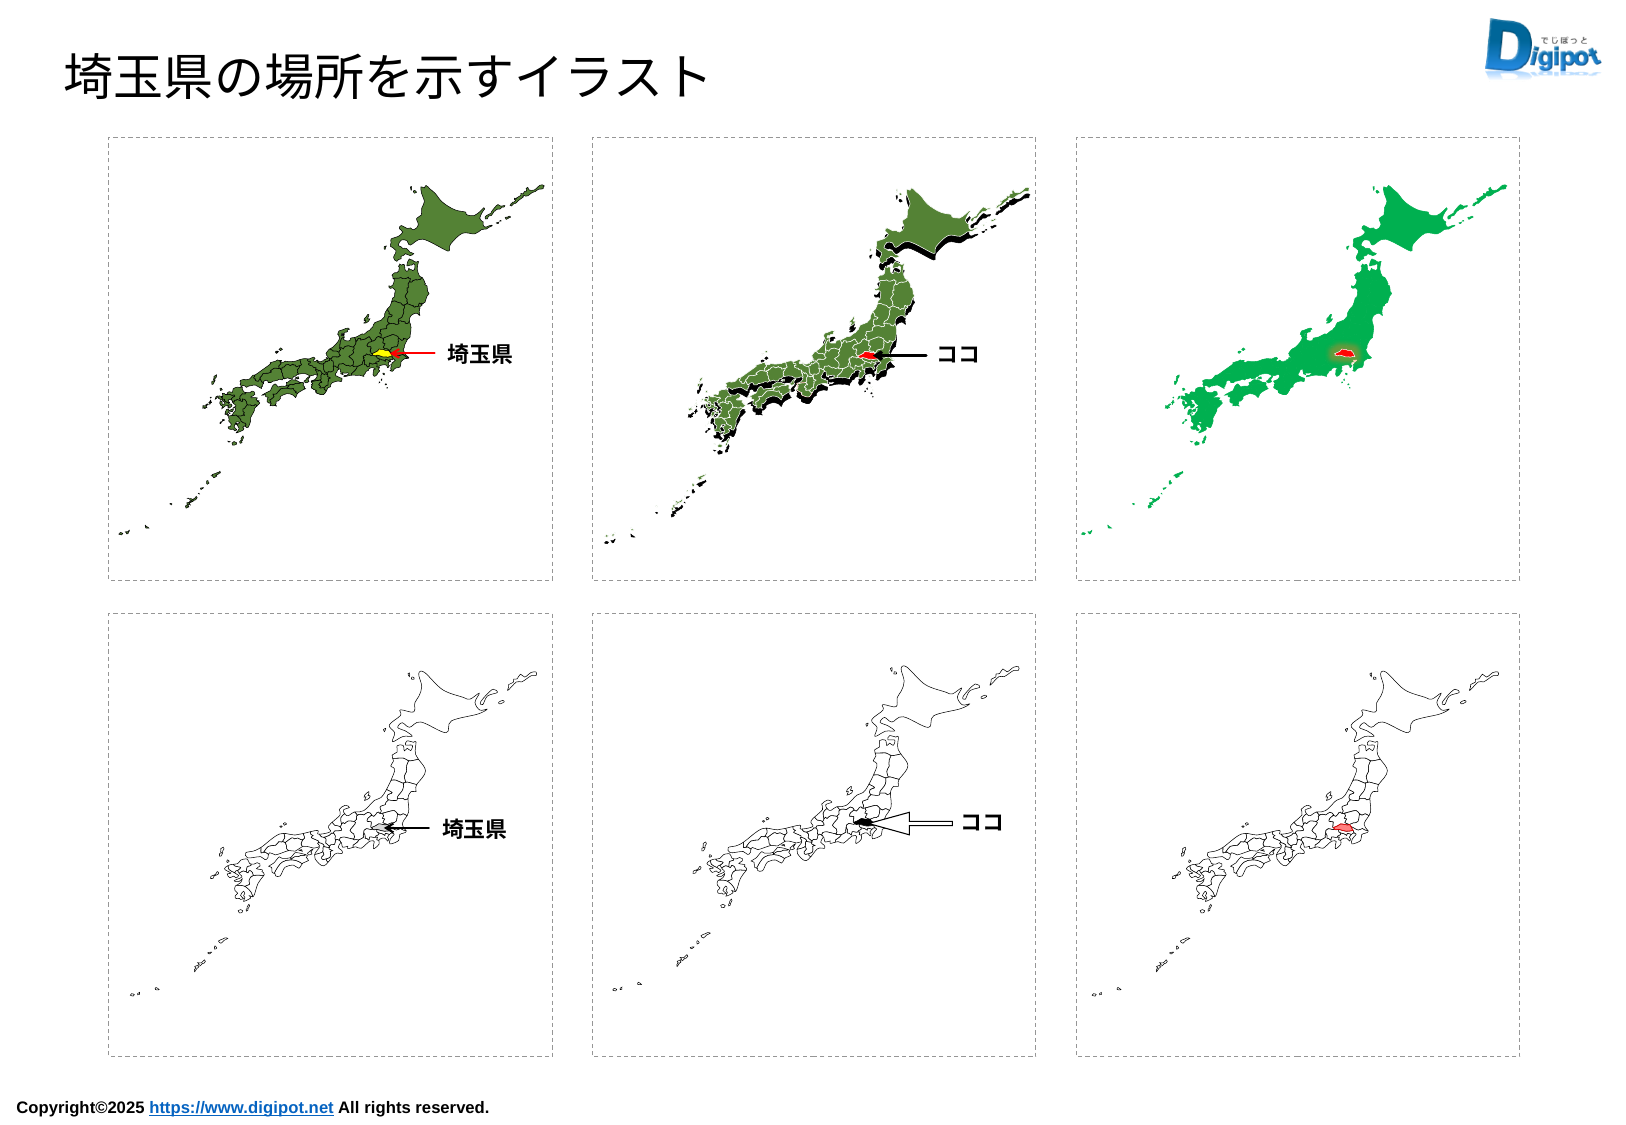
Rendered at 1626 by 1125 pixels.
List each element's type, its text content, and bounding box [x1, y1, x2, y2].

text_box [1081, 184, 1507, 535]
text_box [130, 671, 537, 997]
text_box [1092, 671, 1499, 997]
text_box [118, 184, 545, 535]
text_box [604, 187, 1031, 544]
picture [1485, 18, 1602, 82]
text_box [612, 665, 1028, 991]
text_box 埼玉県の場所を示すイラスト [49, 38, 728, 113]
